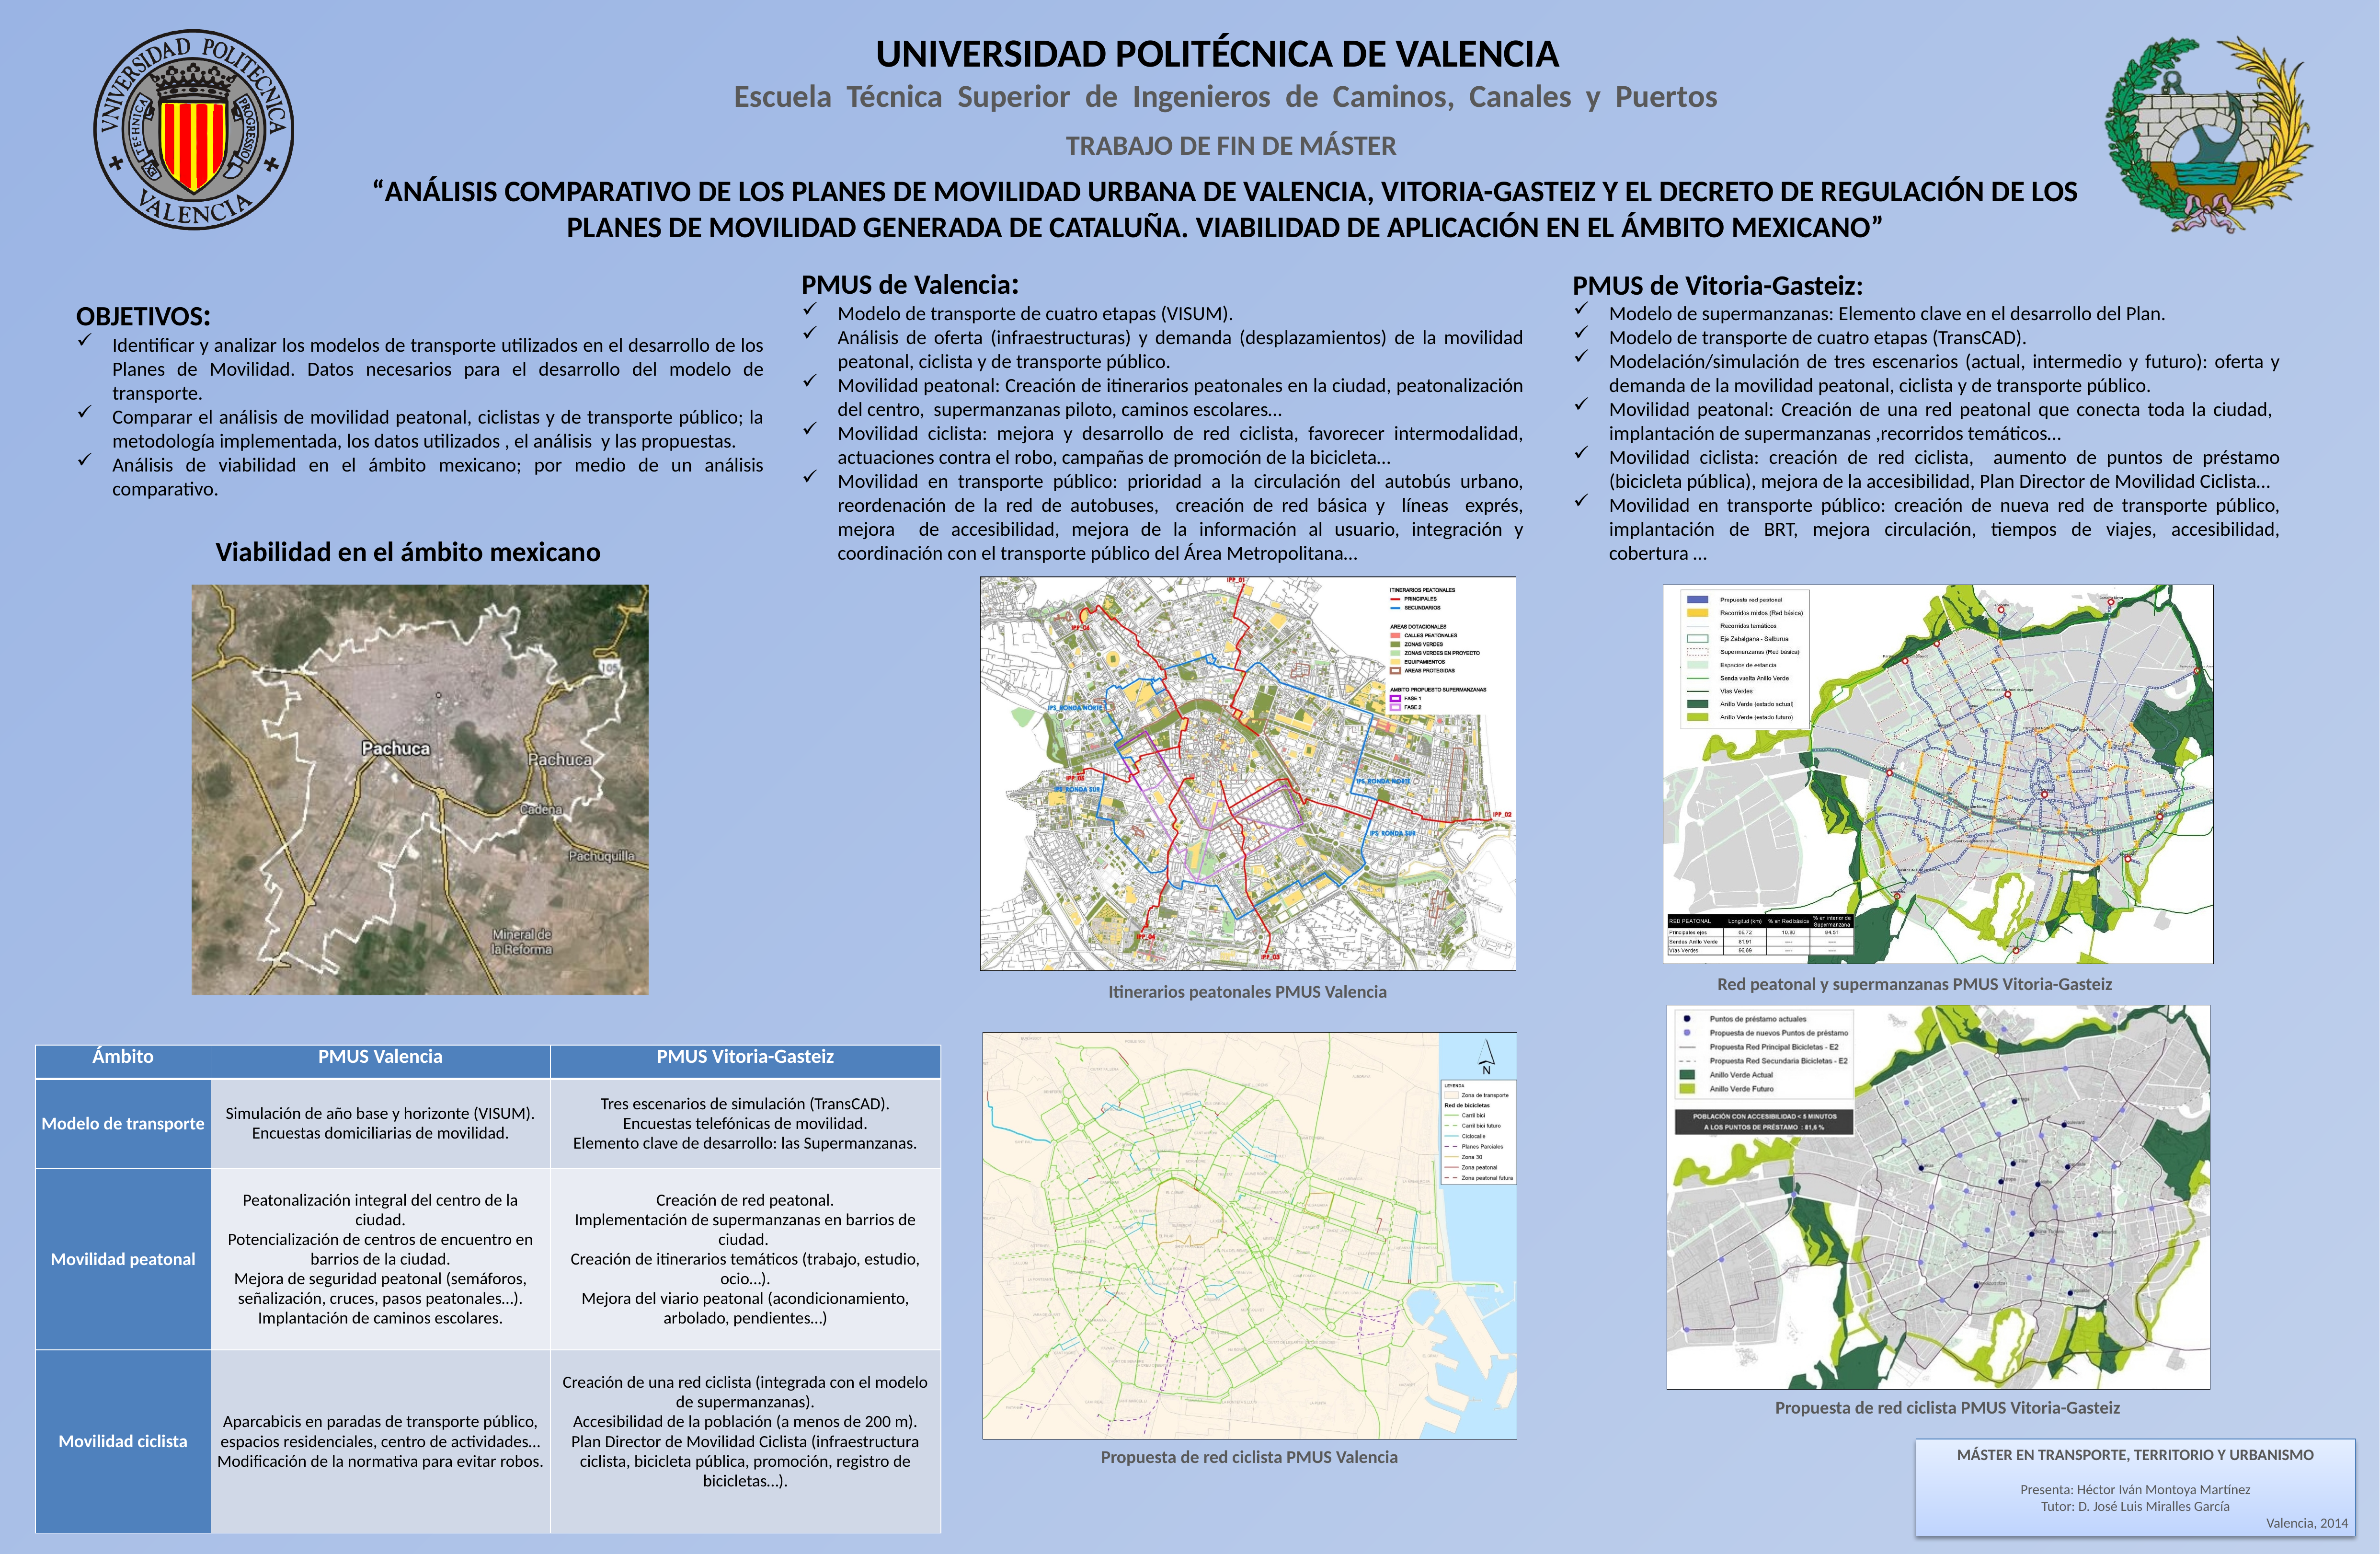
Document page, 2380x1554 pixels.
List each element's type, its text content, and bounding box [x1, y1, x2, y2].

picture [1667, 1005, 2210, 1390]
text_box Propuesta de red ciclista PMUS Valencia [1062, 1443, 1438, 1471]
text_box MÁSTER EN TRANSPORTE, TERRITORIO Y URBANISMO Presenta: Héctor Iván Montoya Martínez Tutor: D. José Luis Miralles García Valencia, 2014 [1916, 1439, 2356, 1536]
text_box Propuesta de red ciclista PMUS Vitoria-Gasteiz [1699, 1393, 2197, 1421]
text_box Itinerarios peatonales PMUS Valencia [1060, 976, 1437, 1005]
picture [192, 585, 649, 995]
table_header Ámbito [36, 1046, 211, 1078]
text_box OBJETIVOS: Identificar y analizar los modelos de transporte utilizados en el desarrollo de los Planes de Movilidad. Datos necesarios para el desarrollo del modelo de transporte. Comparar el análisis de movilidad peatonal, ciclistas y de transporte público; la metodología implementada, los datos utilizados , el análisis y las propuestas. Análisis de viabilidad en el ámbito mexicano; por medio de un análisis comparativo. [69, 290, 771, 504]
table_cell Peatonalización integral del centro de la ciudad. Potencialización de centros de encuentro en barrios de la ciudad. Mejora de seguridad peatonal (semáforos, señalización, cruces, pasos peatonales…). Implantación de caminos escolares. [211, 1169, 550, 1349]
table_cell Creación de una red ciclista (integrada con el modelo de supermanzanas). Accesibilidad de la población (a menos de 200 m). Plan Director de Movilidad Ciclista (infraestructura ciclista, bicicleta pública, promoción, registro de bicicletas…). [551, 1350, 940, 1533]
text_box Viabilidad en el ámbito mexicano [150, 530, 666, 570]
table_cell Simulación de año base y horizonte (VISUM). Encuestas domiciliarias de movilidad. [211, 1080, 550, 1168]
picture [92, 29, 294, 231]
table_cell Movilidad ciclista [36, 1350, 211, 1533]
text_box “ANÁLISIS COMPARATIVO DE LOS PLANES DE MOVILIDAD URBANA DE VALENCIA, VITORIA-GASTEIZ Y EL DECRETO DE REGULACIÓN DE LOS PLANES DE MOVILIDAD GENERADA DE CATALUÑA. VIABILIDAD DE APLICACIÓN EN EL ÁMBITO MEXICANO” [331, 160, 2122, 264]
subtitle TRABAJO DE FIN DE MÁSTER [555, 117, 1909, 160]
picture [980, 576, 1516, 971]
table_header PMUS Valencia [211, 1046, 550, 1078]
text_box Escuela Técnica Superior de Ingenieros de Caminos, Canales y Puertos [513, 71, 1940, 117]
picture [2099, 34, 2321, 246]
picture [1663, 585, 2214, 964]
table_cell Modelo de transporte [36, 1080, 211, 1168]
table_cell Aparcabicis en paradas de transporte público, espacios residenciales, centro de actividades… Modificación de la normativa para evitar robos. [211, 1350, 550, 1533]
text_box PMUS de Vitoria-Gasteiz: Modelo de supermanzanas: Elemento clave en el desarrollo del Plan. Modelo de transporte de cuatro etapas (TransCAD). Modelación/simulación de tres escenarios (actual, intermedio y futuro): oferta y demanda de la movilidad peatonal, ciclista y de transporte público. Movilidad peatonal: Creación de una red peatonal que conecta toda la ciudad, implantación de supermanzanas ,recorridos temáticos… Movilidad ciclista: creación de red ciclista, aumento de puntos de préstamo (bicicleta pública), mejora de la accesibilidad, Plan Director de Movilidad Ciclista… Movilidad en transporte público: creación de nueva red de transporte público, implantación de BRT, mejora circulación, tiempos de viajes, accesibilidad, cobertura … [1566, 263, 2288, 568]
title UNIVERSIDAD POLITÉCNICA DE VALENCIA [196, 9, 2240, 93]
table_cell Creación de red peatonal. Implementación de supermanzanas en barrios de ciudad. Creación de itinerarios temáticos (trabajo, estudio, ocio…). Mejora del viario peatonal (acondicionamiento, arbolado, pendientes…) [551, 1169, 940, 1349]
table_cell Tres escenarios de simulación (TransCAD). Encuestas telefónicas de movilidad. Elemento clave de desarrollo: las Supermanzanas. [551, 1080, 940, 1168]
table_cell Movilidad peatonal [36, 1169, 211, 1349]
picture [983, 1032, 1518, 1439]
text_box Red peatonal y supermanzanas PMUS Vitoria-Gasteiz [1666, 968, 2164, 997]
text_box PMUS de Valencia: Modelo de transporte de cuatro etapas (VISUM). Análisis de oferta (infraestructuras) y demanda (desplazamientos) de la movilidad peatonal, ciclista y de transporte público. Movilidad peatonal: Creación de itinerarios peatonales en la ciudad, peatonalización del centro, supermanzanas piloto, caminos escolares… Movilidad ciclista: mejora y desarrollo de red ciclista, favorecer intermodalidad, actuaciones contra el robo, campañas de promoción de la bicicleta… Movilidad en transporte público: prioridad a la circulación del autobús urbano, reordenación de la red de autobuses, creación de red básica y líneas exprés, mejora de accesibilidad, mejora de la información al usuario, integración y coordinación con el transporte público del Área Metropolitana… [794, 258, 1532, 568]
table_header PMUS Vitoria-Gasteiz [551, 1046, 940, 1078]
